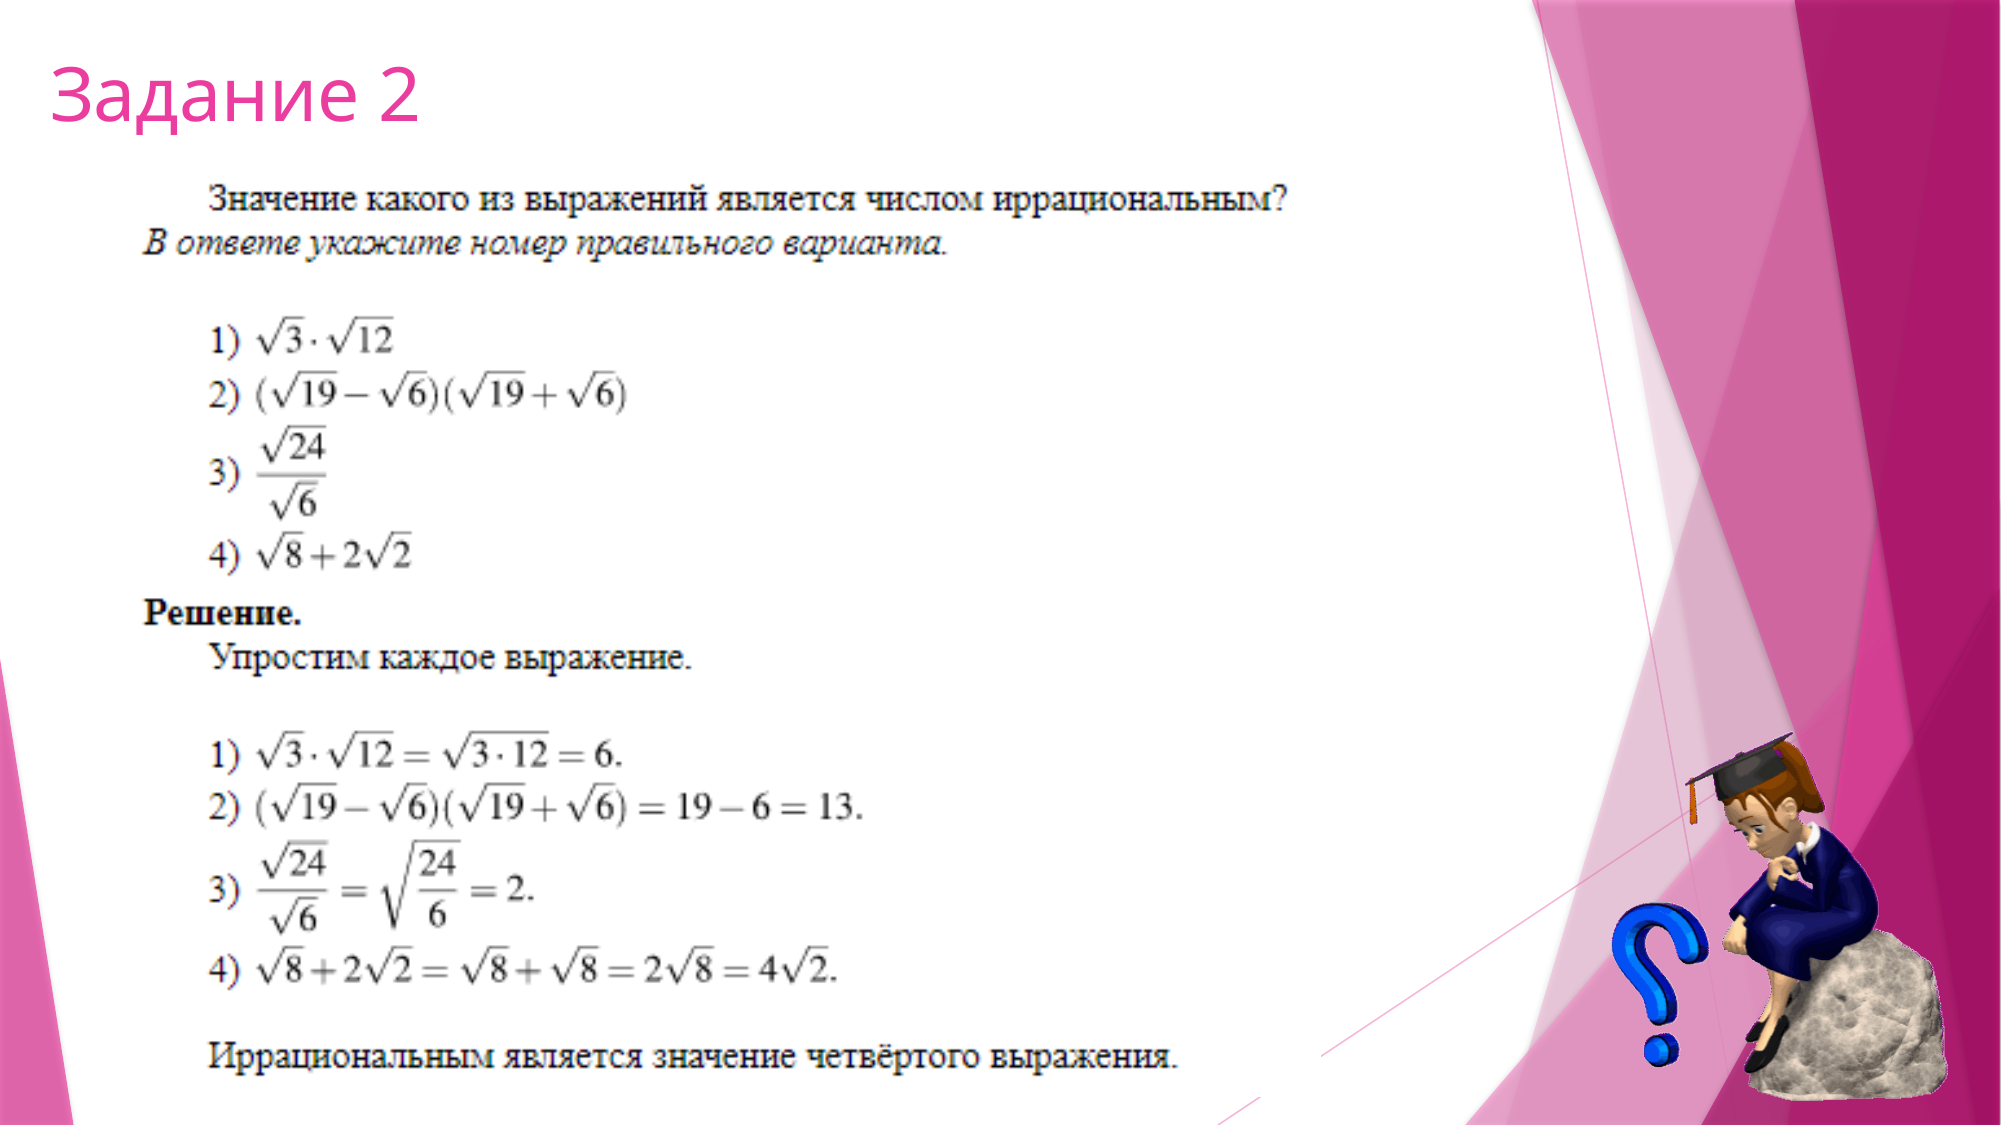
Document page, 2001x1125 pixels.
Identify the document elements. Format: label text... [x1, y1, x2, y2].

picture [1585, 719, 1961, 1111]
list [137, 180, 1321, 1097]
title Задание 2 [35, 38, 1446, 256]
